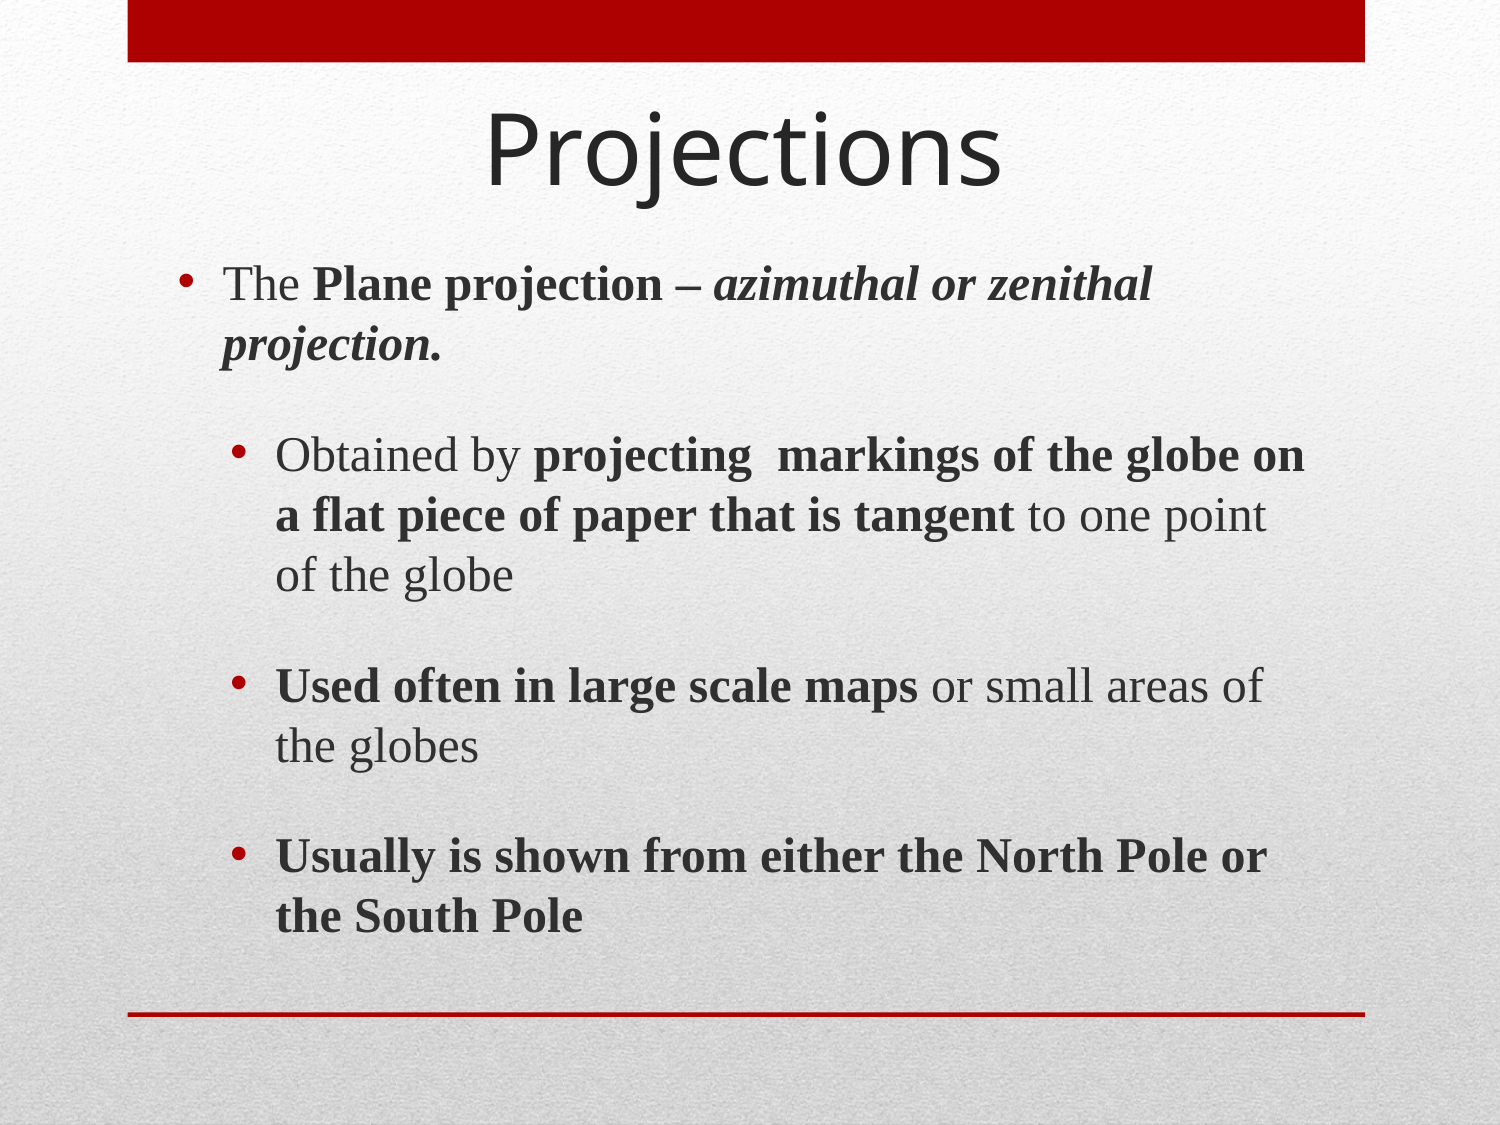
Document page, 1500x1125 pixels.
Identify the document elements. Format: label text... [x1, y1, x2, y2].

list The Plane projection – azimuthal or zenithal projection. Obtained by projecting markings of the globe on a flat piece of paper that is tangent to one point of the globe Used often in large scale maps or small areas of the globes Usually is shown from either the North Pole or the South Pole [162, 224, 1325, 969]
title Projections [174, 24, 1313, 213]
